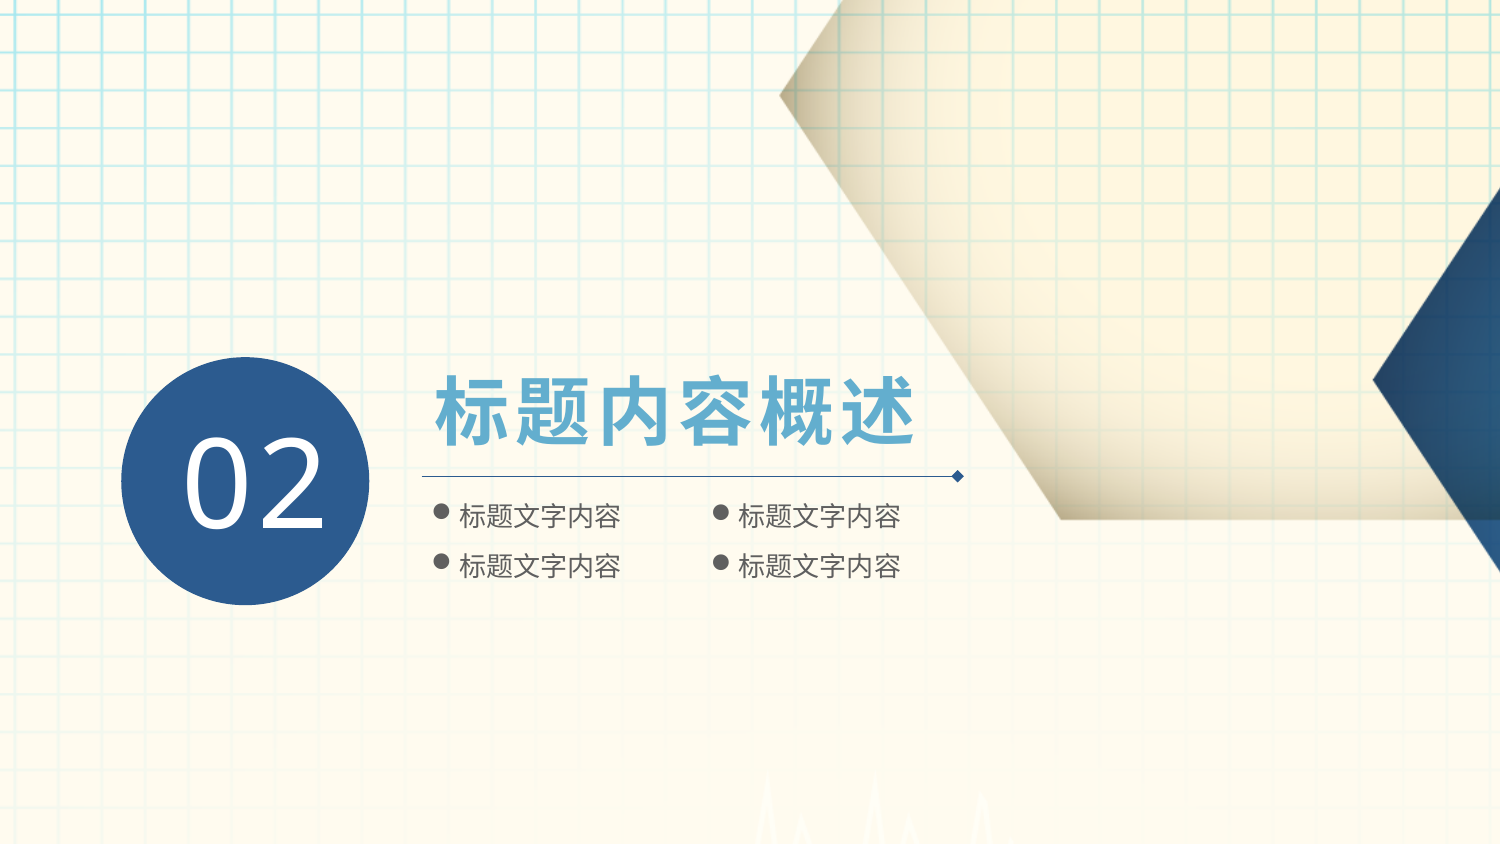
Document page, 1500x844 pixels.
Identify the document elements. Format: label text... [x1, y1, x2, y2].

text_box 标题文字内容 [710, 499, 1041, 533]
text_box 标题内容概述 [419, 357, 931, 462]
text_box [120, 356, 370, 606]
text_box 标题文字内容 [710, 549, 1041, 583]
picture [0, 0, 1500, 844]
text_box 标题文字内容 [431, 499, 710, 532]
text_box 标题文字内容 [431, 549, 710, 582]
